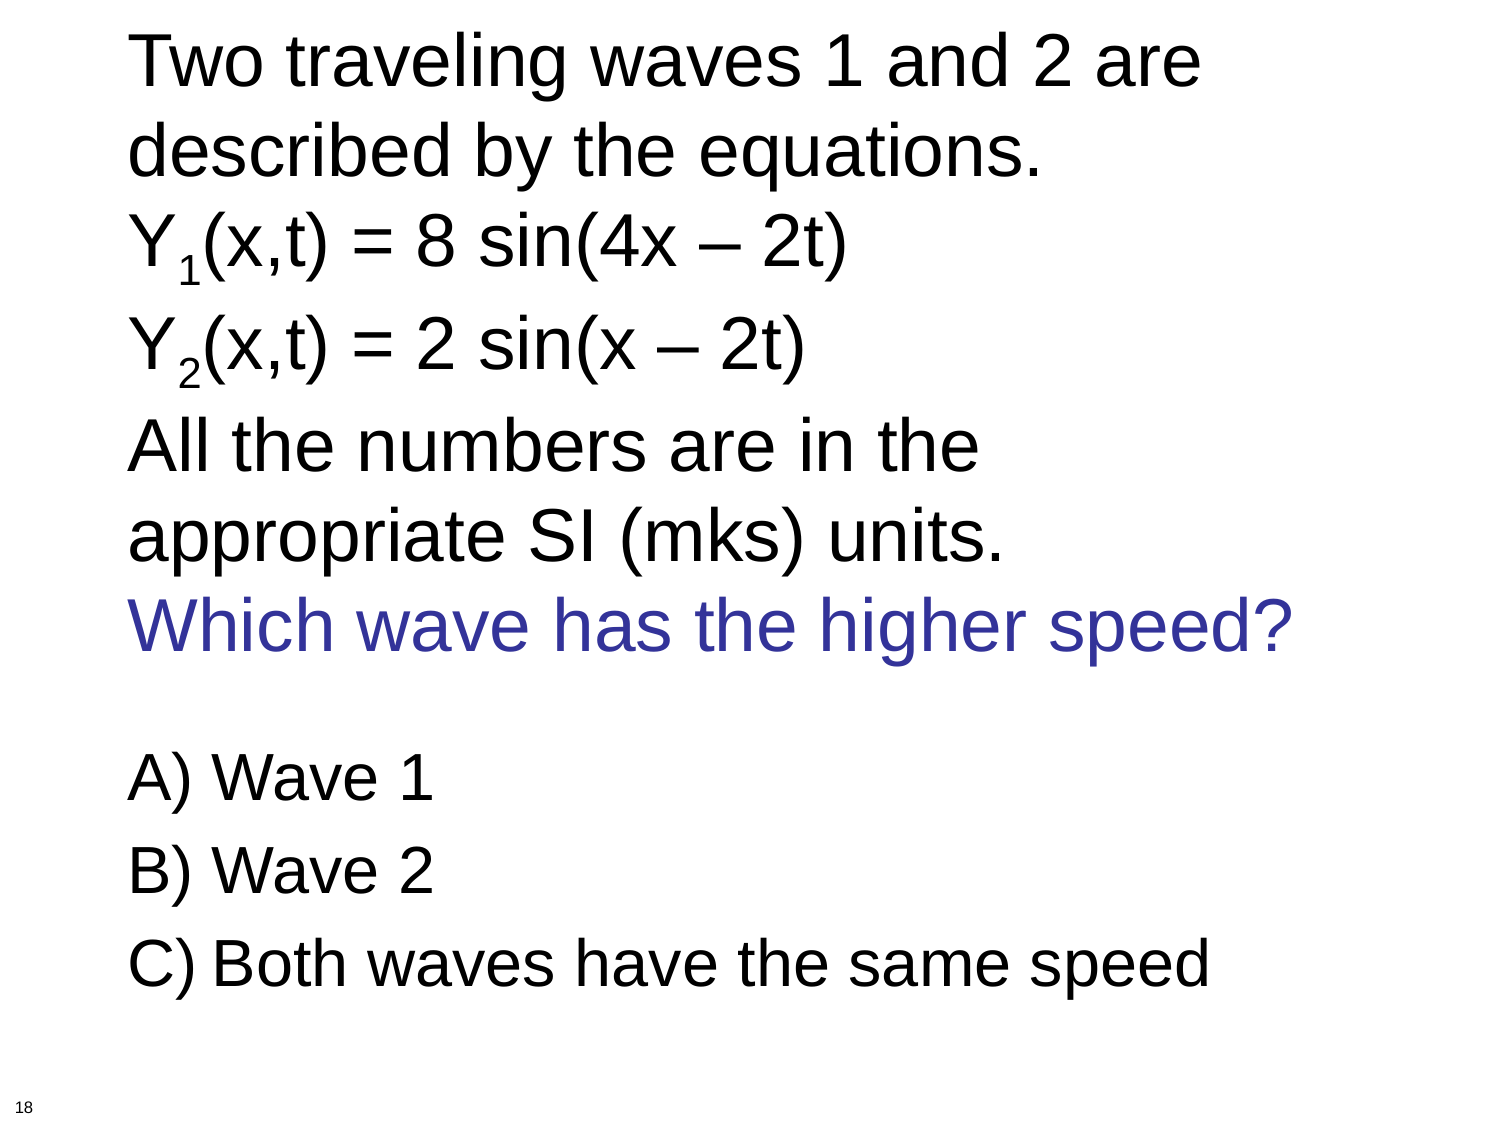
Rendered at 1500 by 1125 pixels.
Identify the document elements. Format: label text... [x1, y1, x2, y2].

text_box 18 [0, 1089, 50, 1125]
title Two traveling waves 1 and 2 are described by the equations. Y1(x,t) = 8 sin(4x – 2t) Y2(x,t) = 2 sin(x – 2t) All the numbers are in the appropriate SI (mks) units. Which wave has the higher speed? [112, 24, 1388, 654]
list Wave 1 Wave 2 Both waves have the same speed [112, 726, 1388, 1091]
